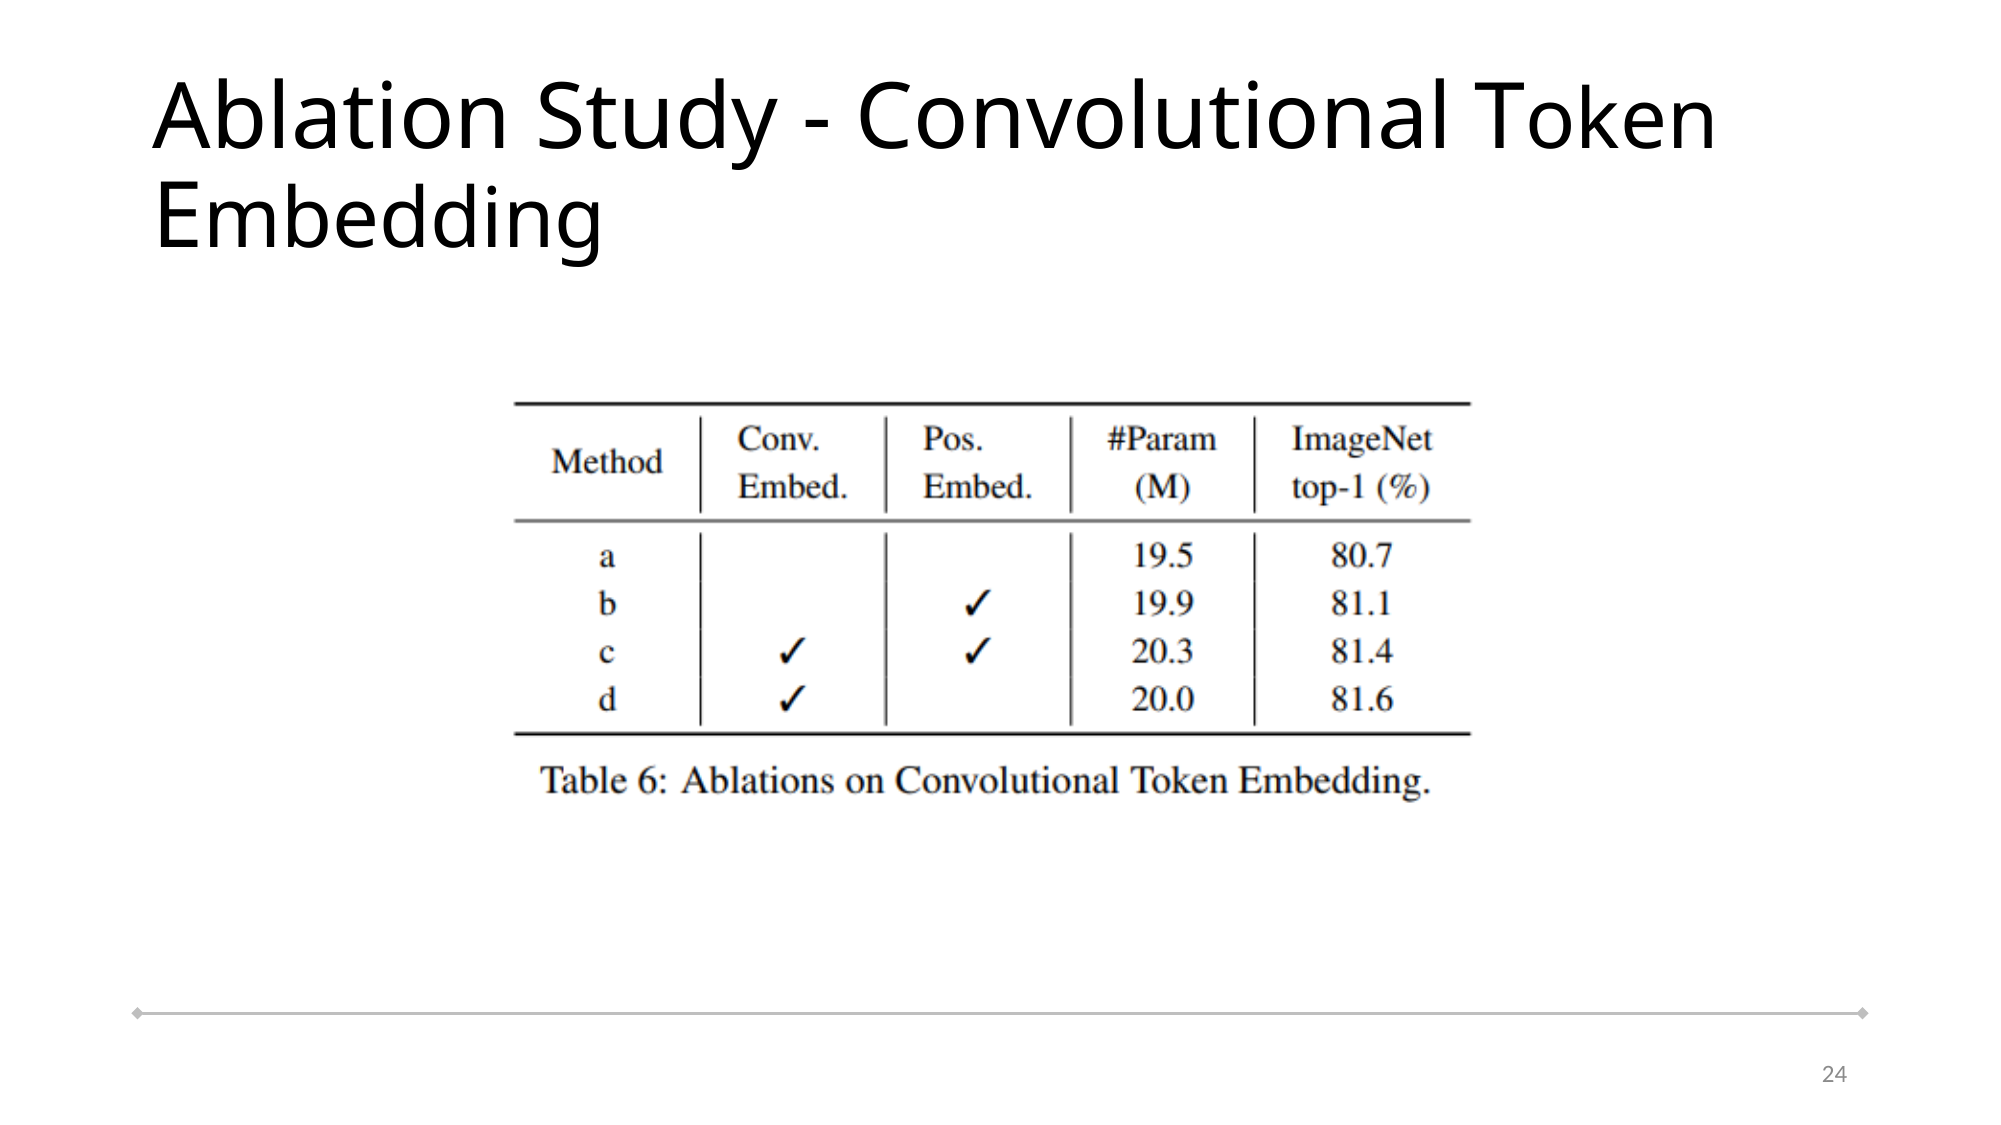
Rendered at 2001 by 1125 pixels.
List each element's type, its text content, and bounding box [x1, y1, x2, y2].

slide_number 24 [1412, 1042, 1863, 1103]
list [493, 370, 1507, 826]
title Ablation Study - Convolutional Token Embedding [137, 59, 1863, 278]
